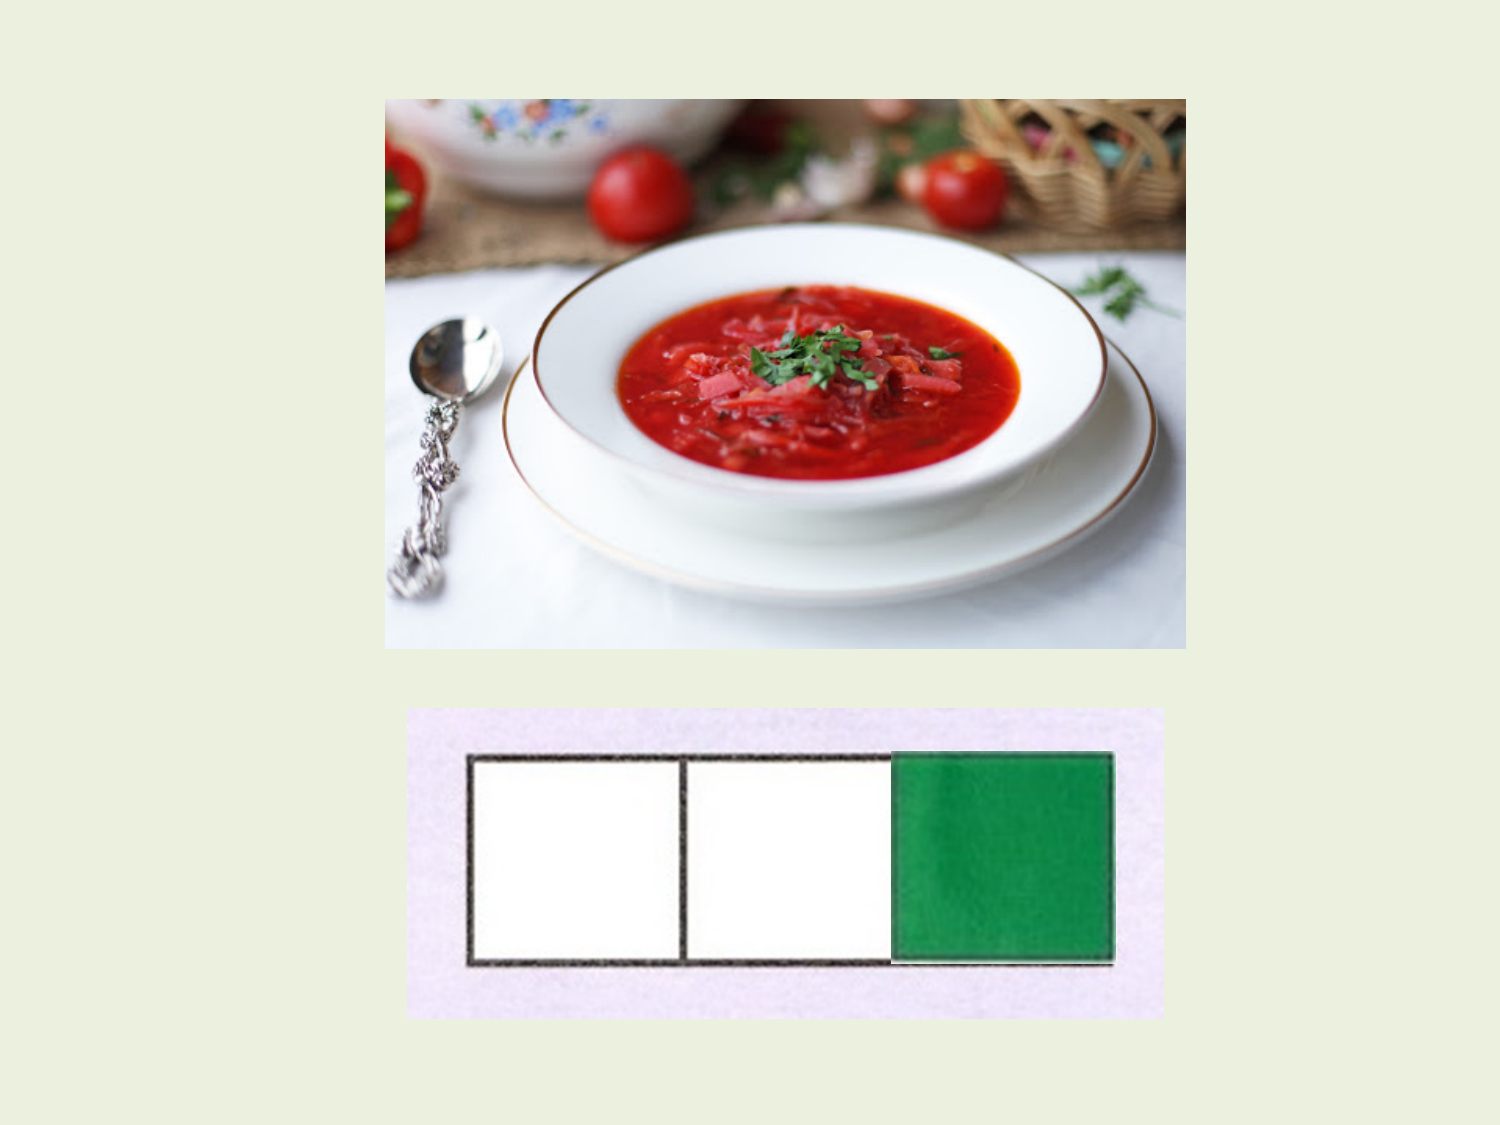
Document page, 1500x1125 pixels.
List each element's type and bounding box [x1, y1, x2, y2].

picture [407, 708, 1164, 1019]
picture [385, 99, 1186, 649]
